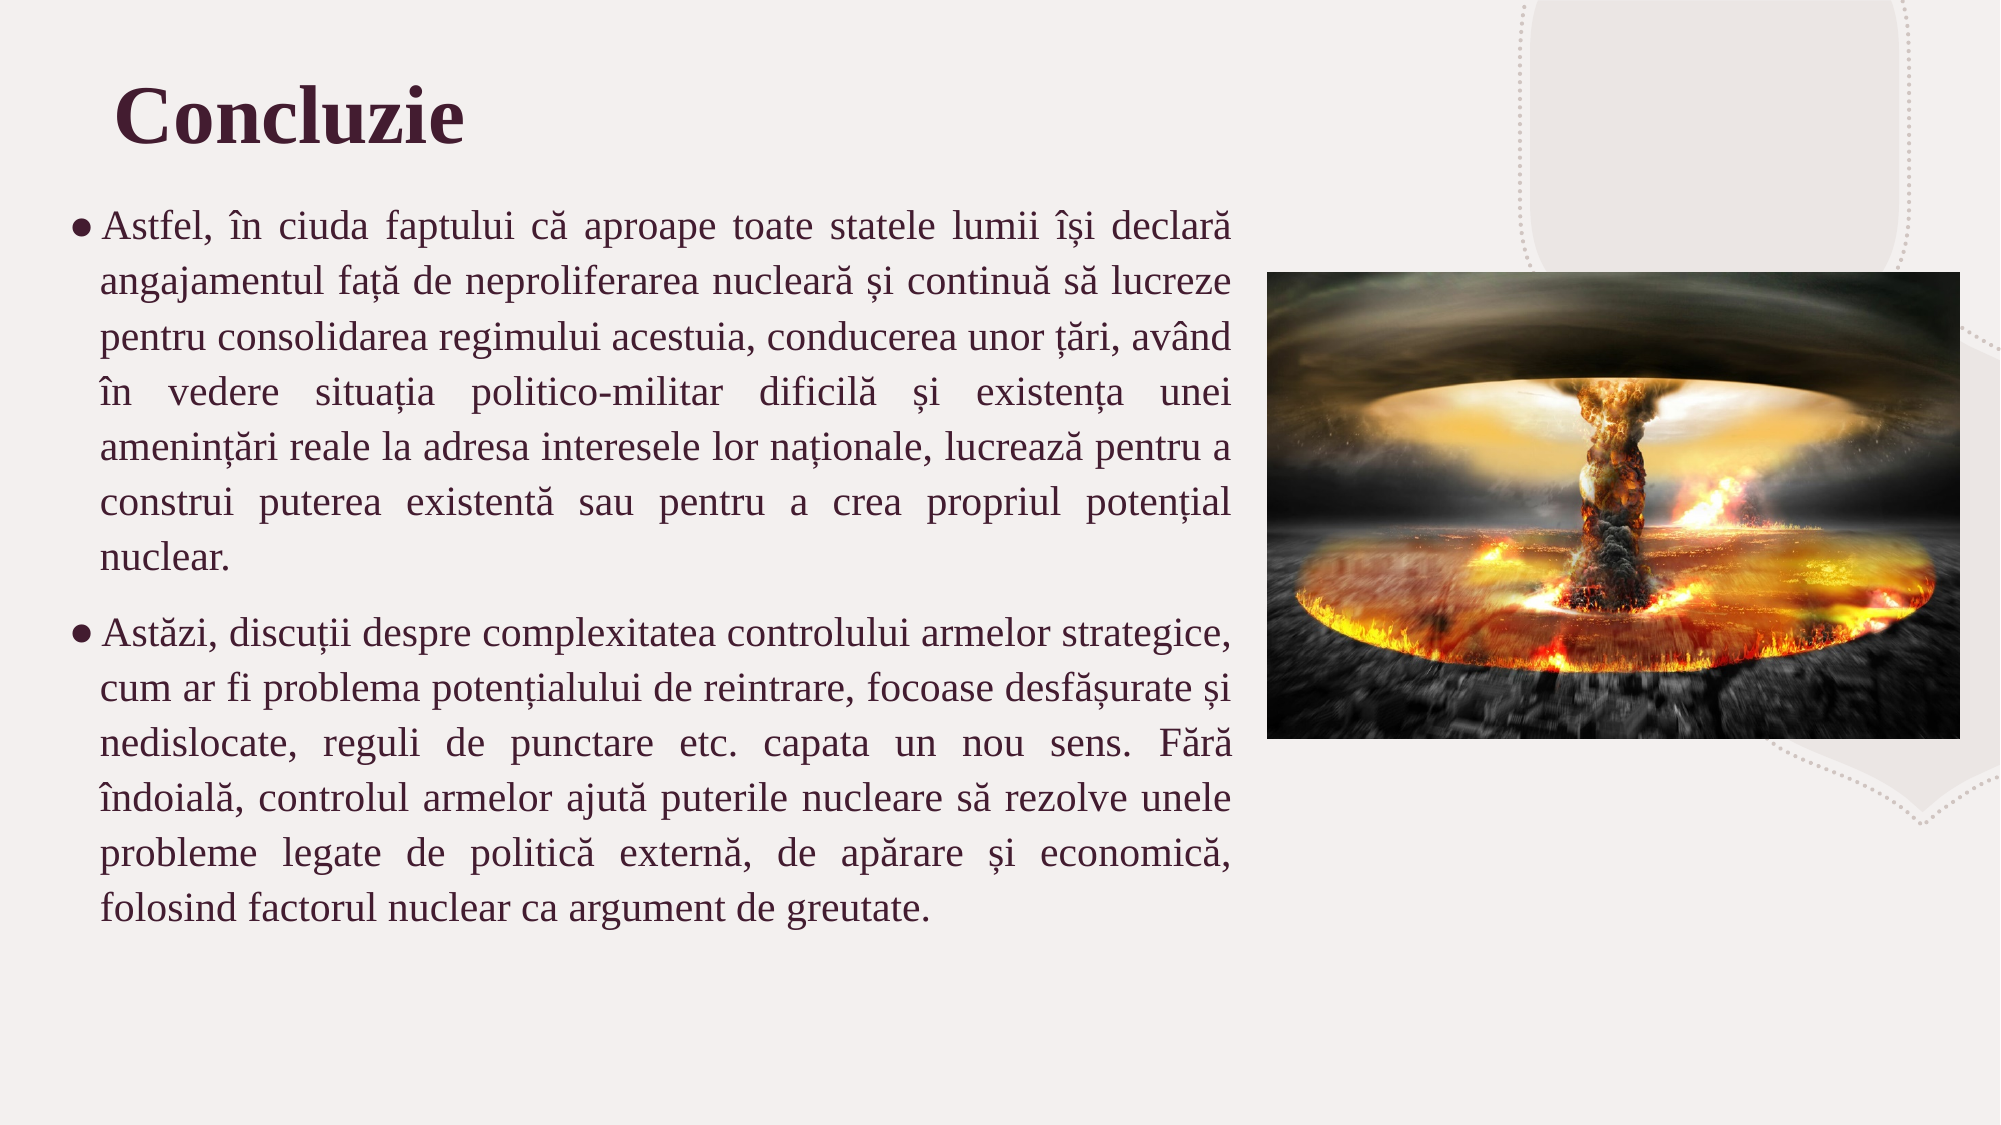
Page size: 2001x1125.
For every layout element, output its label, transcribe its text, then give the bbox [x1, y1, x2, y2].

picture [1267, 272, 1960, 739]
title Concluzie [98, 22, 1588, 197]
list Astfel, în ciuda faptului că aproape toate statele lumii își declară angajamentul față de neproliferarea nucleară și continuă să lucreze pentru consolidarea regimului acestuia, conducerea unor țări, având în vedere situația politico-militar dificilă și existența unei amenințări reale la adresa interesele lor naționale, lucrează pentru a construi puterea existentă sau pentru a crea propriul potențial nuclear. Astăzi, discuții despre complexitatea controlului armelor strategice, cum ar fi problema potențialului de reintrare, focoase desfășurate și nedislocate, reguli de punctare etc. capata un nou sens. Fără îndoială, controlul armelor ajută puterile nucleare să rezolve unele probleme legate de politică externă, de apărare și economică, folosind factorul nuclear ca argument de greutate. [47, 185, 1248, 1010]
